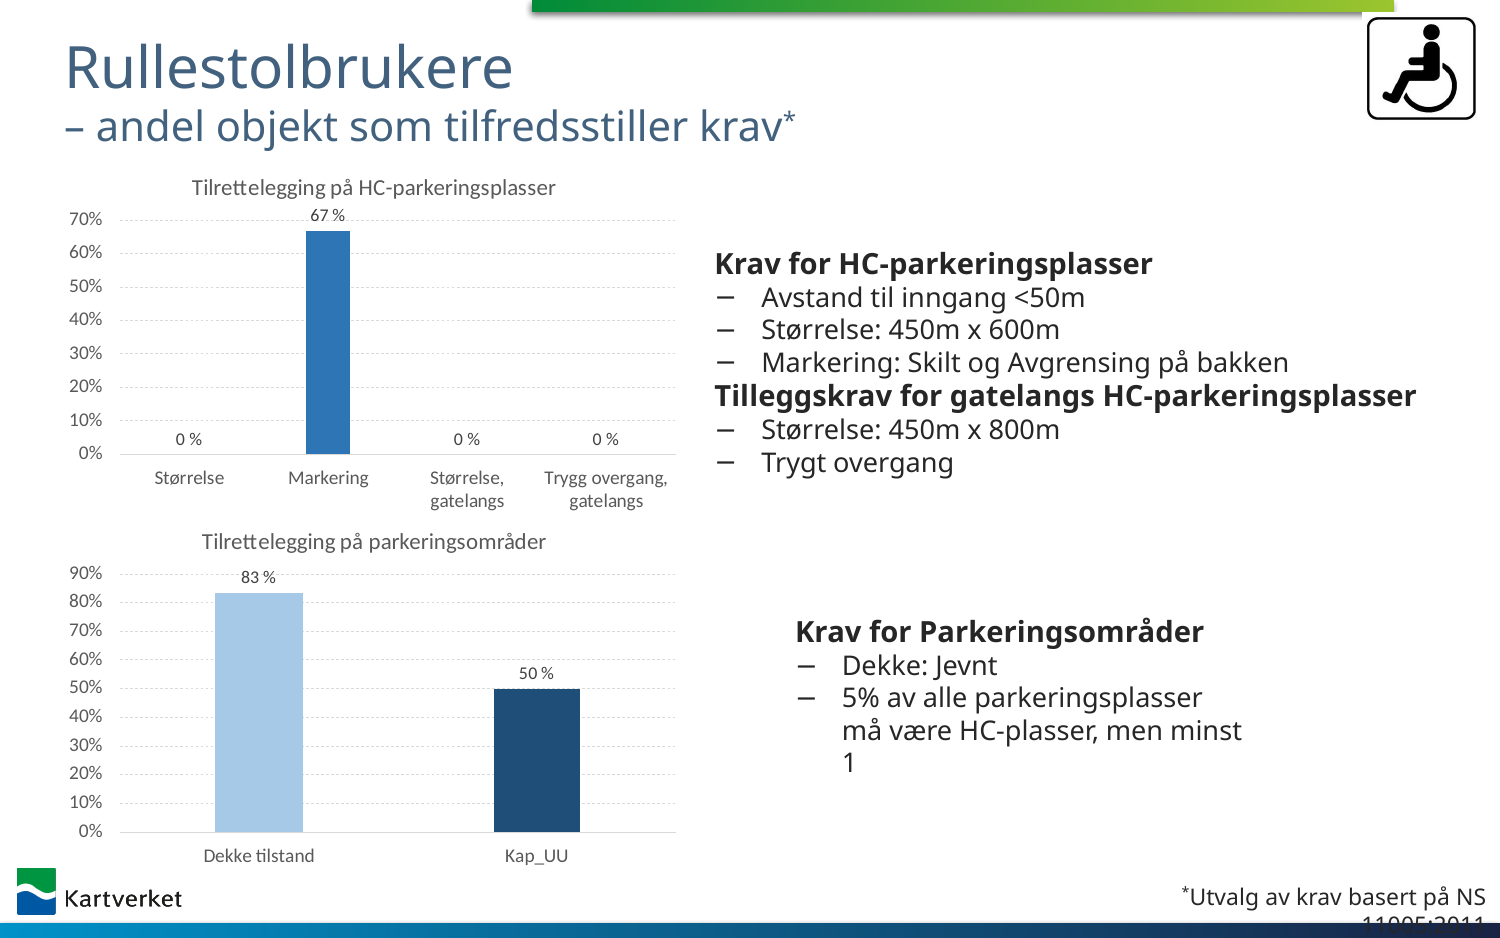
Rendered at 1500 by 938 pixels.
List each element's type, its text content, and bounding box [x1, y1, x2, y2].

text_box Krav for HC-parkeringsplasser Avstand til inngang <50m Størrelse: 450m x 600m Markering: Skilt og Avgrensing på bakken Tilleggskrav for gatelangs HC-parkeringsplasser Størrelse: 450m x 800m Trygt overgang [699, 237, 1433, 485]
text_box Rullestolbrukere – andel objekt som tilfredsstiller krav* [49, 25, 1431, 158]
text_box *Utvalg av krav basert på NS 11005:2011 [1068, 873, 1500, 938]
picture [62, 520, 687, 874]
picture [1362, 12, 1481, 126]
text_box Krav for Parkeringsområder Dekke: Jevnt 5% av alle parkeringsplasser må være HC-plasser, men minst 1 [780, 605, 1261, 786]
picture [62, 166, 687, 519]
